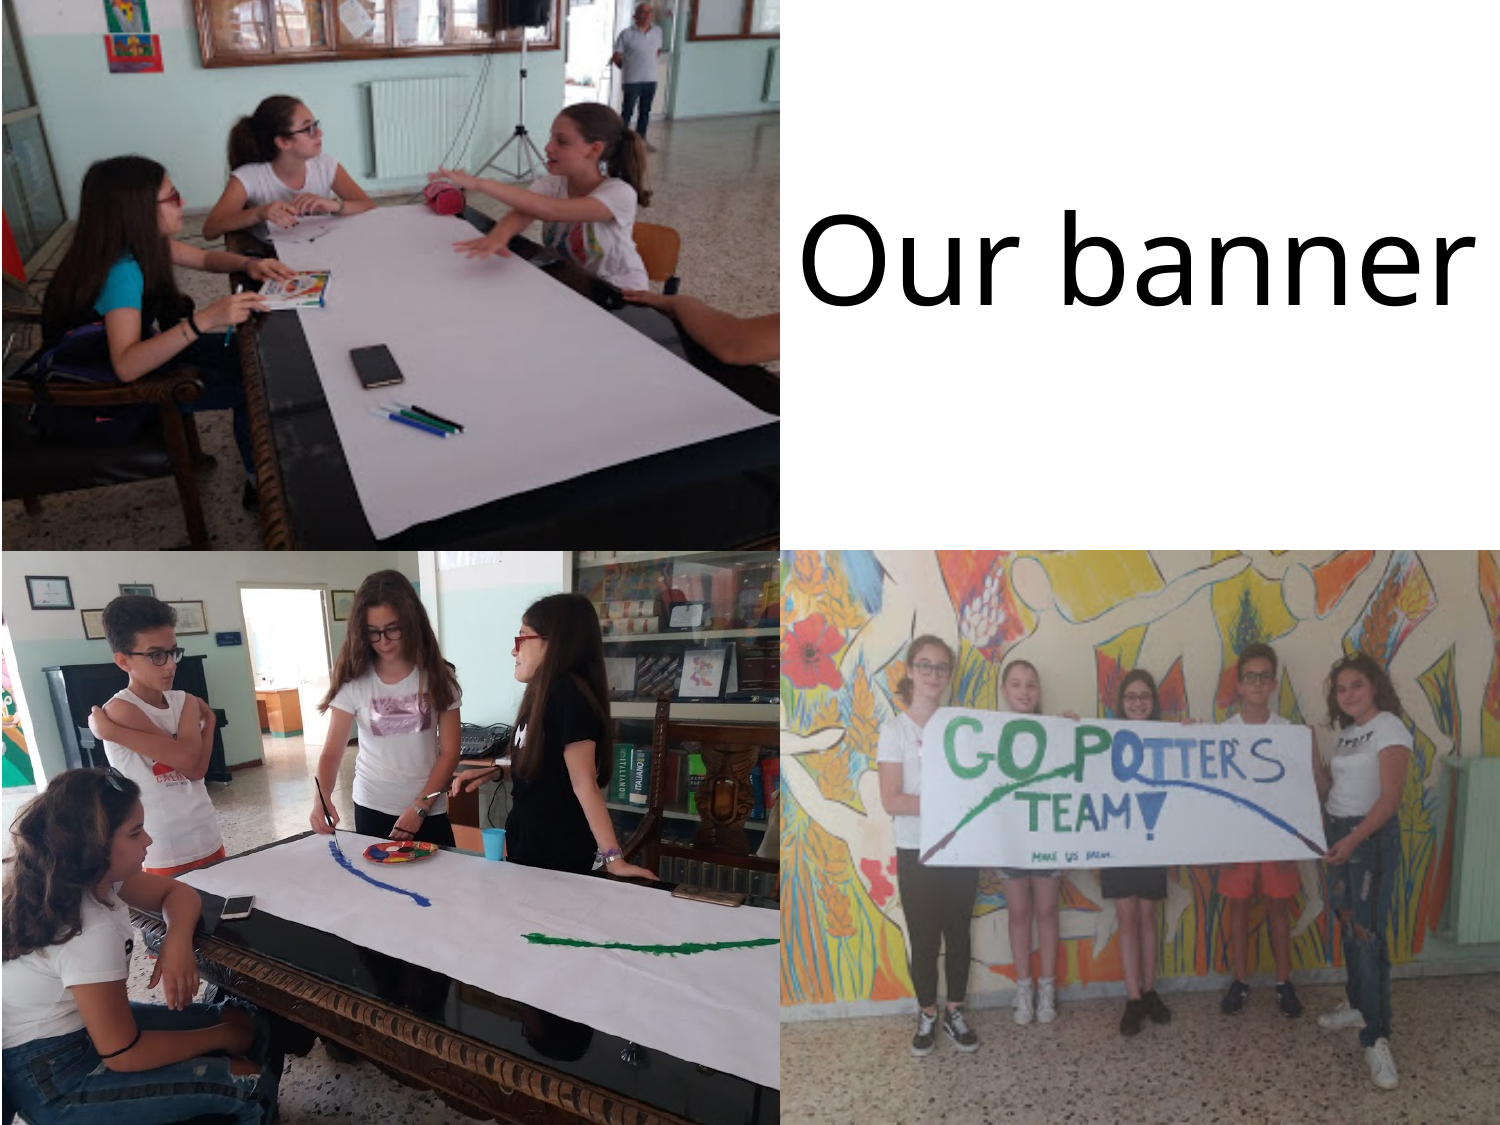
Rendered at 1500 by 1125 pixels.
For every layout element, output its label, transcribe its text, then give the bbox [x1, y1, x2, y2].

text_box Our banner [784, 172, 1500, 338]
picture [2, 0, 1500, 1125]
